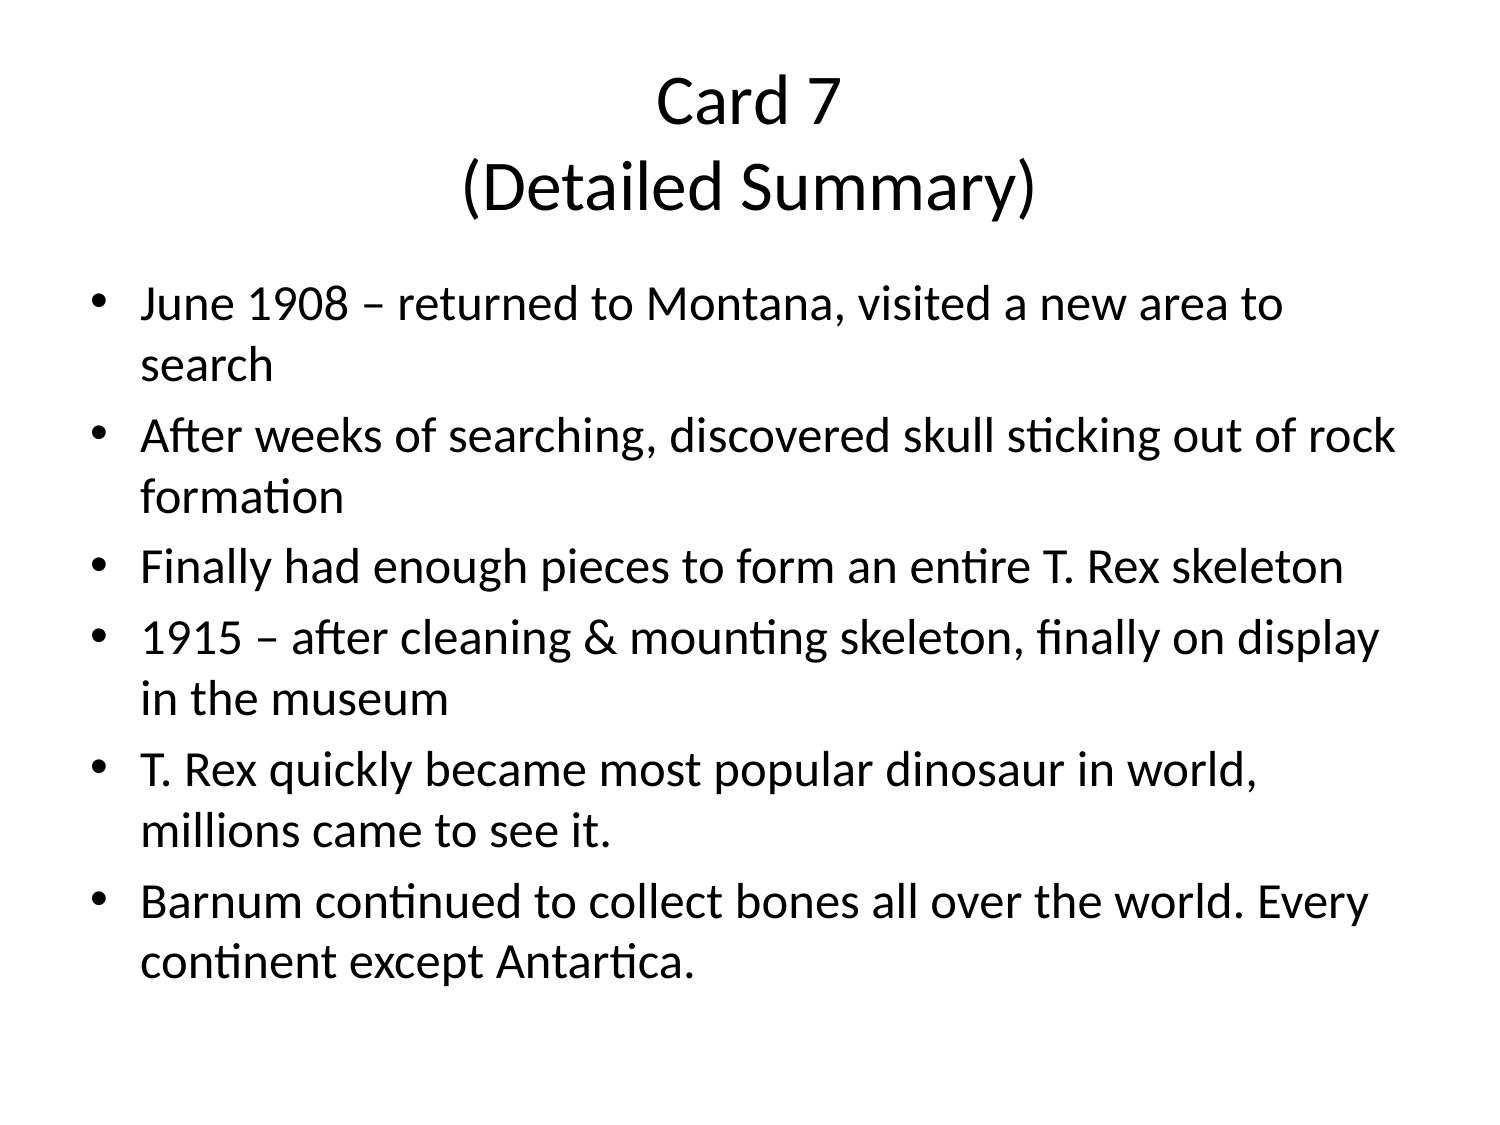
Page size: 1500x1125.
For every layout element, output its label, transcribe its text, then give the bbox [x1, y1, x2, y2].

list June 1908 – returned to Montana, visited a new area to search After weeks of searching, discovered skull sticking out of rock formation Finally had enough pieces to form an entire T. Rex skeleton 1915 – after cleaning & mounting skeleton, finally on display in the museum T. Rex quickly became most popular dinosaur in world, millions came to see it. Barnum continued to collect bones all over the world. Every continent except Antartica. [75, 262, 1425, 1005]
title Card 7 (Detailed Summary) [75, 45, 1425, 233]
